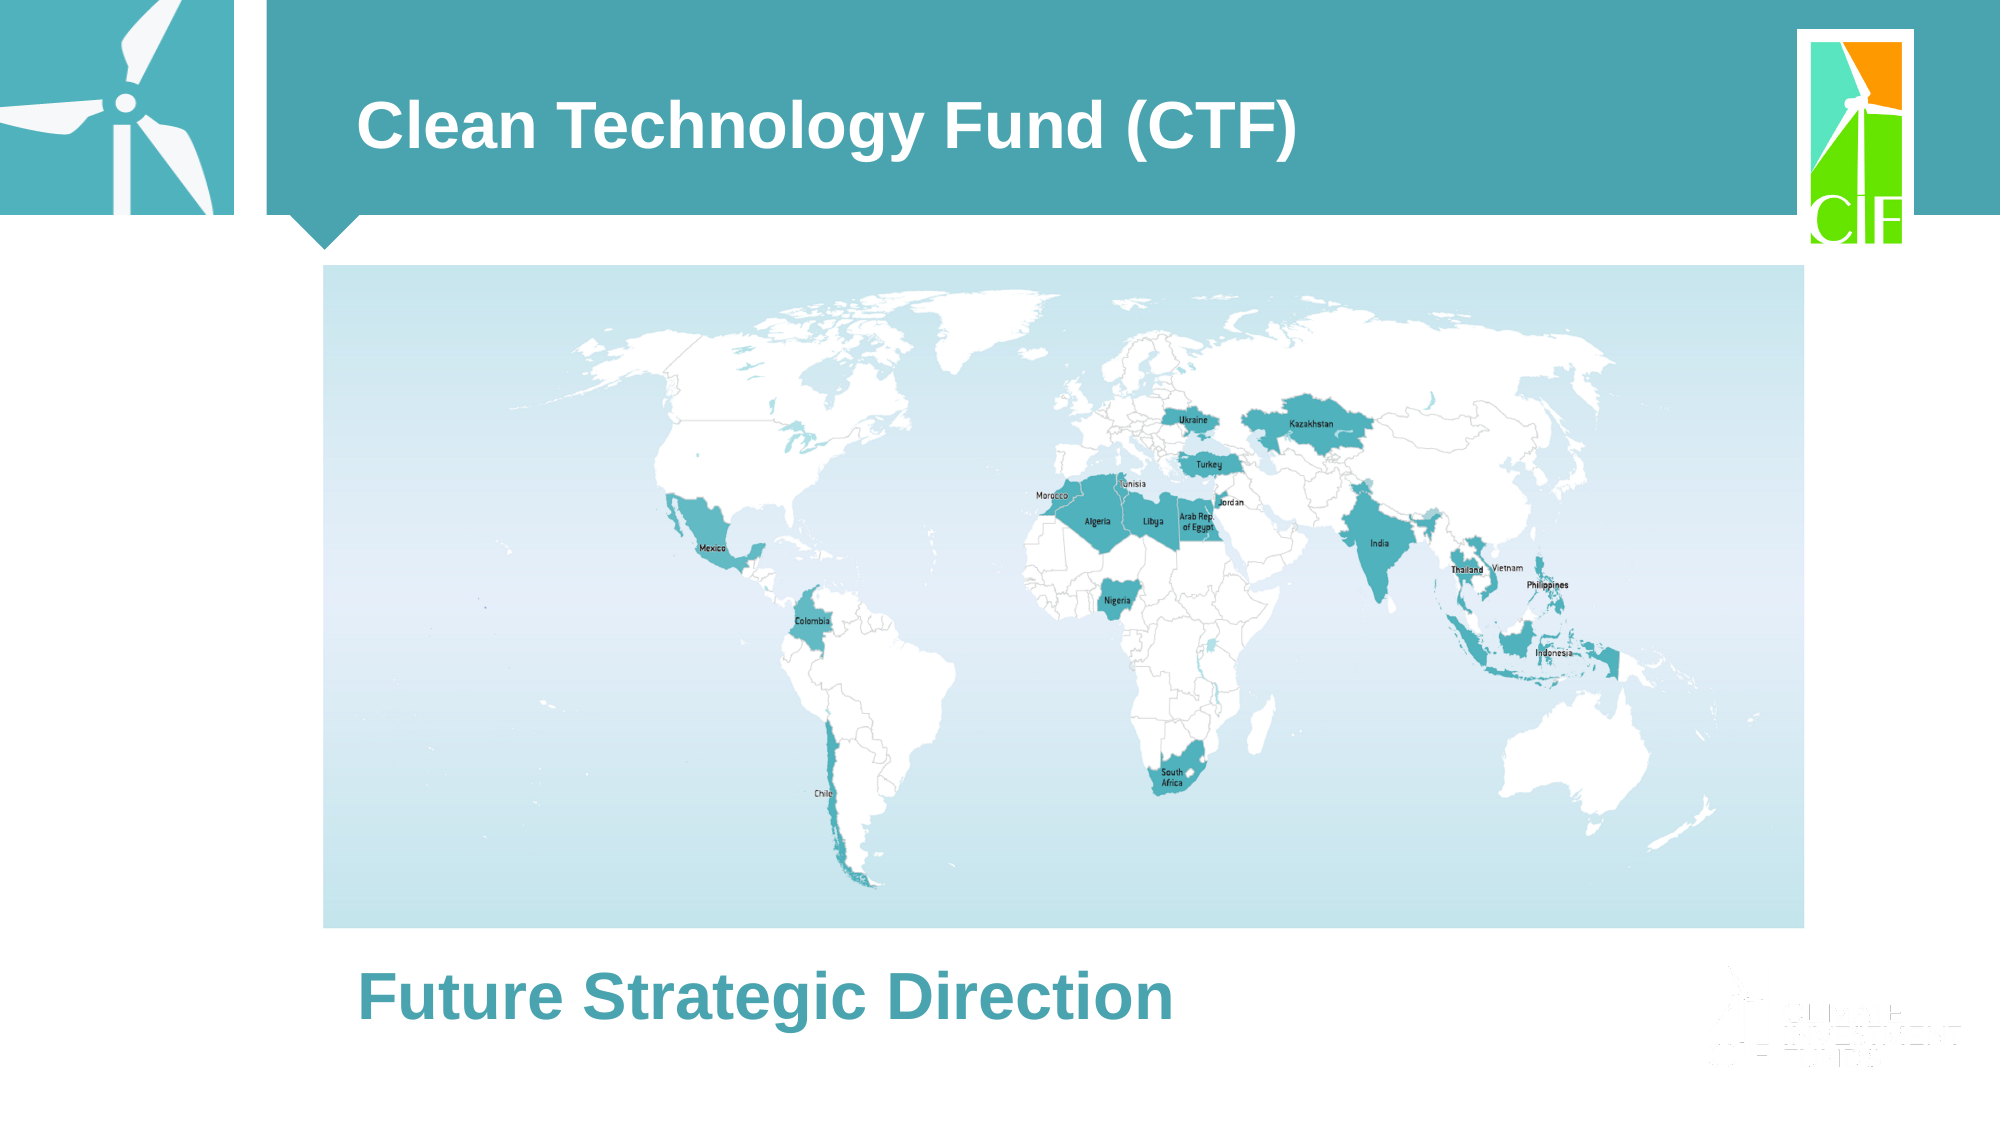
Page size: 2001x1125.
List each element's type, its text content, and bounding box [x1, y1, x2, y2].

list Future Strategic Direction [356, 932, 1545, 1034]
text_box Clean Technology Fund (CTF) [356, 57, 1767, 163]
picture [1708, 966, 1961, 1067]
picture [1797, 29, 1914, 259]
picture [0, 0, 234, 215]
picture [308, 264, 1824, 932]
